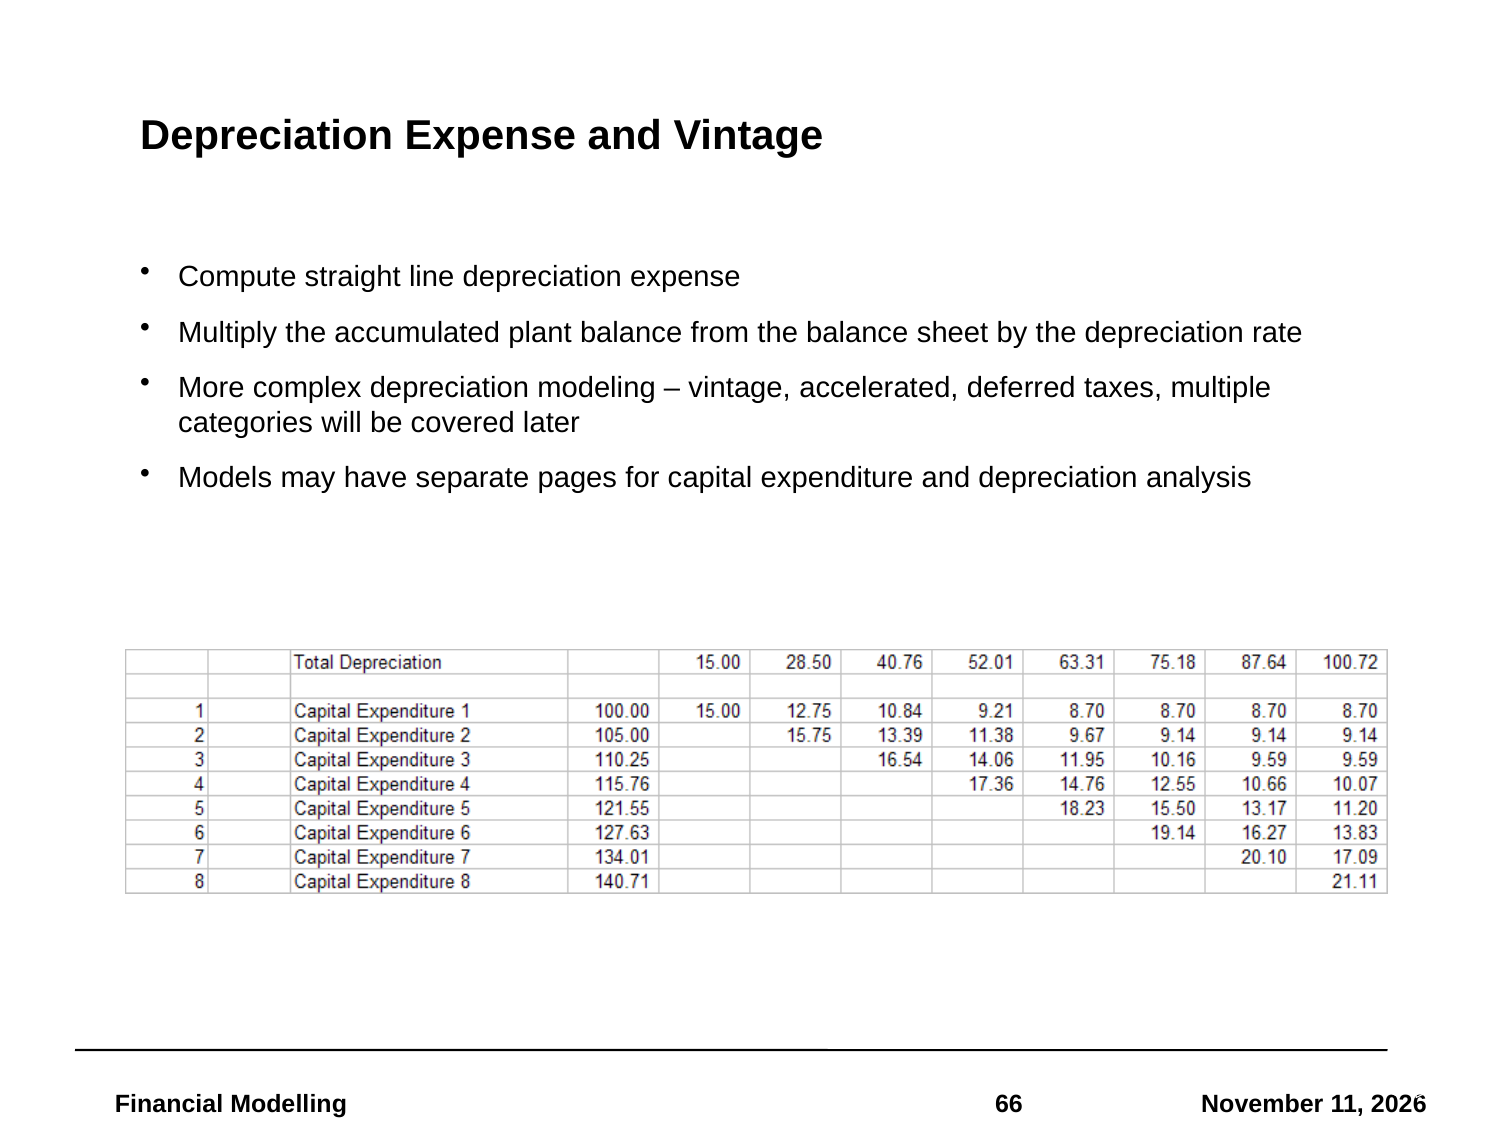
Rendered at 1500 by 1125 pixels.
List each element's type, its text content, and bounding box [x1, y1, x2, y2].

title Depreciation Expense and Vintage [124, 99, 1413, 226]
list Compute straight line depreciation expense Multiply the accumulated plant balance from the balance sheet by the depreciation rate More complex depreciation modeling – vintage, accelerated, deferred taxes, multiple categories will be covered later Models may have separate pages for capital expenditure and depreciation analysis [124, 249, 1401, 613]
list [124, 649, 1388, 894]
